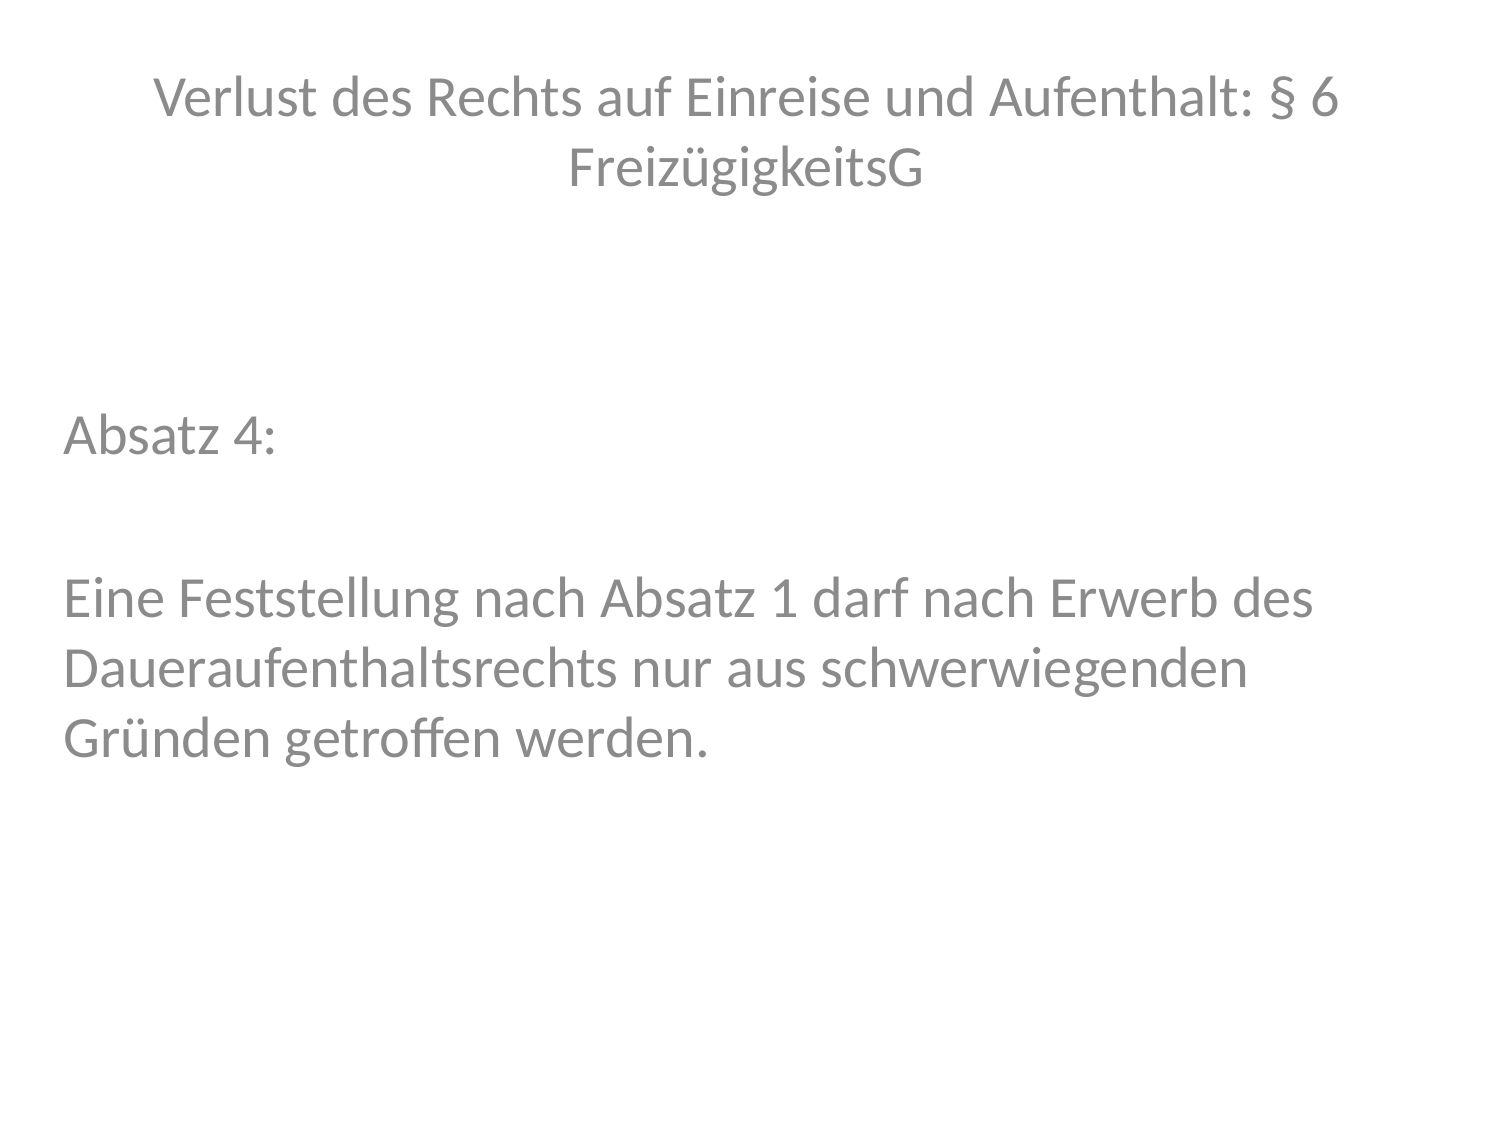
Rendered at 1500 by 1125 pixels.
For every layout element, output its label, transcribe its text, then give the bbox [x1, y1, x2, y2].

subtitle Verlust des Rechts auf Einreise und Aufenthalt: § 6 FreizügigkeitsG Absatz 4: Eine Feststellung nach Absatz 1 darf nach Erwerb des Daueraufenthaltsrechts nur aus schwerwiegenden Gründen getroffen werden. [48, 50, 1446, 1063]
